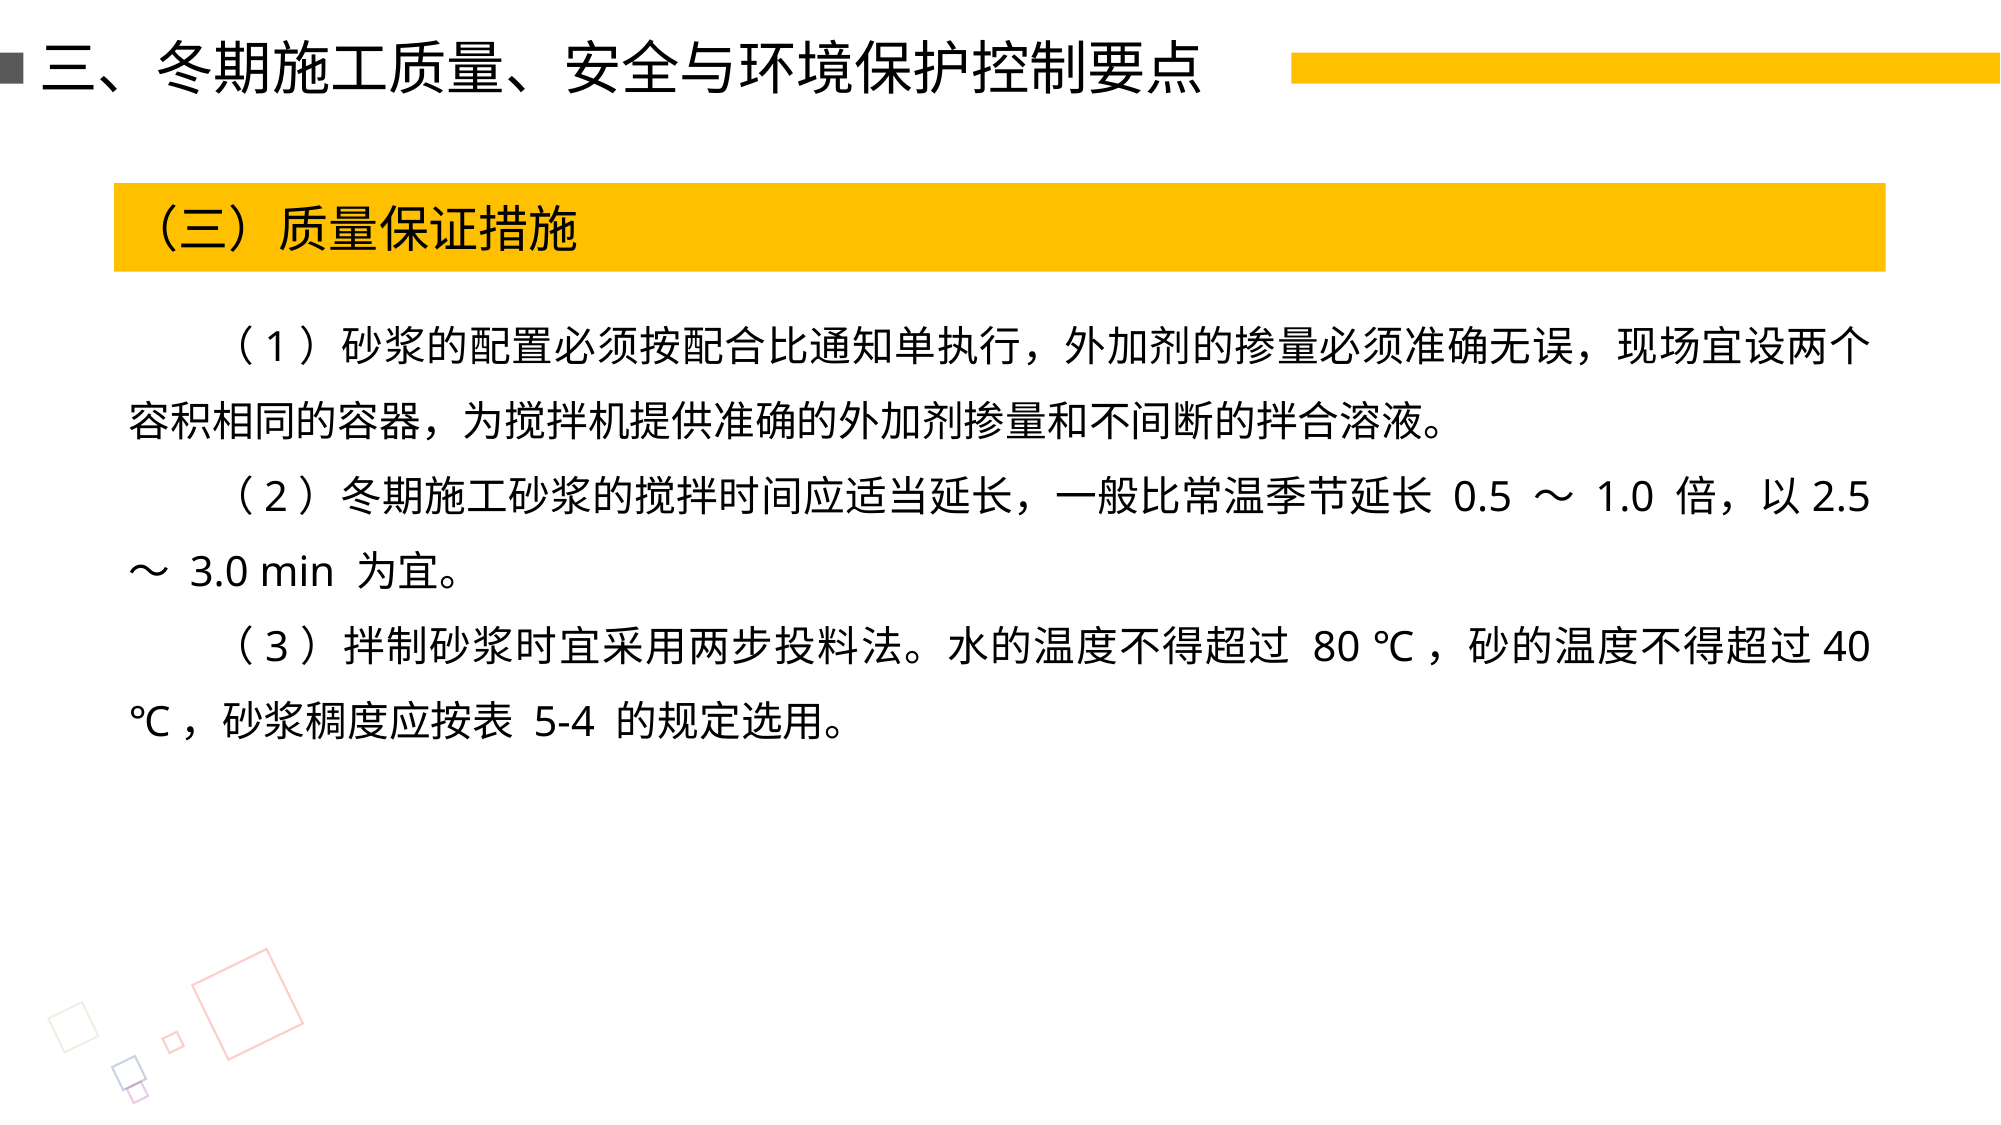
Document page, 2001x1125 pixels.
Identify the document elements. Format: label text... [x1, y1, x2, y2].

text_box （三）质量保证措施 [114, 183, 1886, 272]
text_box （1）砂浆的配置必须按配合比通知单执行，外加剂的掺量必须准确无误，现场宜设两个容积相同的容器，为搅拌机提供准确的外加剂掺量和不间断的拌合溶液。 （2）冬期施工砂浆的搅拌时间应适当延长，一般比常温季节延长 0.5 ～ 1.0 倍，以2.5 ～ 3.0 min 为宜。 （3）拌制砂浆时宜采用两步投料法。水的温度不得超过 80 ℃，砂的温度不得超过40 ℃，砂浆稠度应按表 5-4 的规定选用。 [114, 287, 1886, 753]
text_box [125, 1080, 150, 1105]
text_box [46, 1000, 100, 1054]
text_box [110, 1054, 148, 1092]
text_box [161, 1030, 186, 1055]
text_box [190, 947, 305, 1062]
text_box 三、冬期施工质量、安全与环境保护控制要点 [24, 23, 1220, 109]
